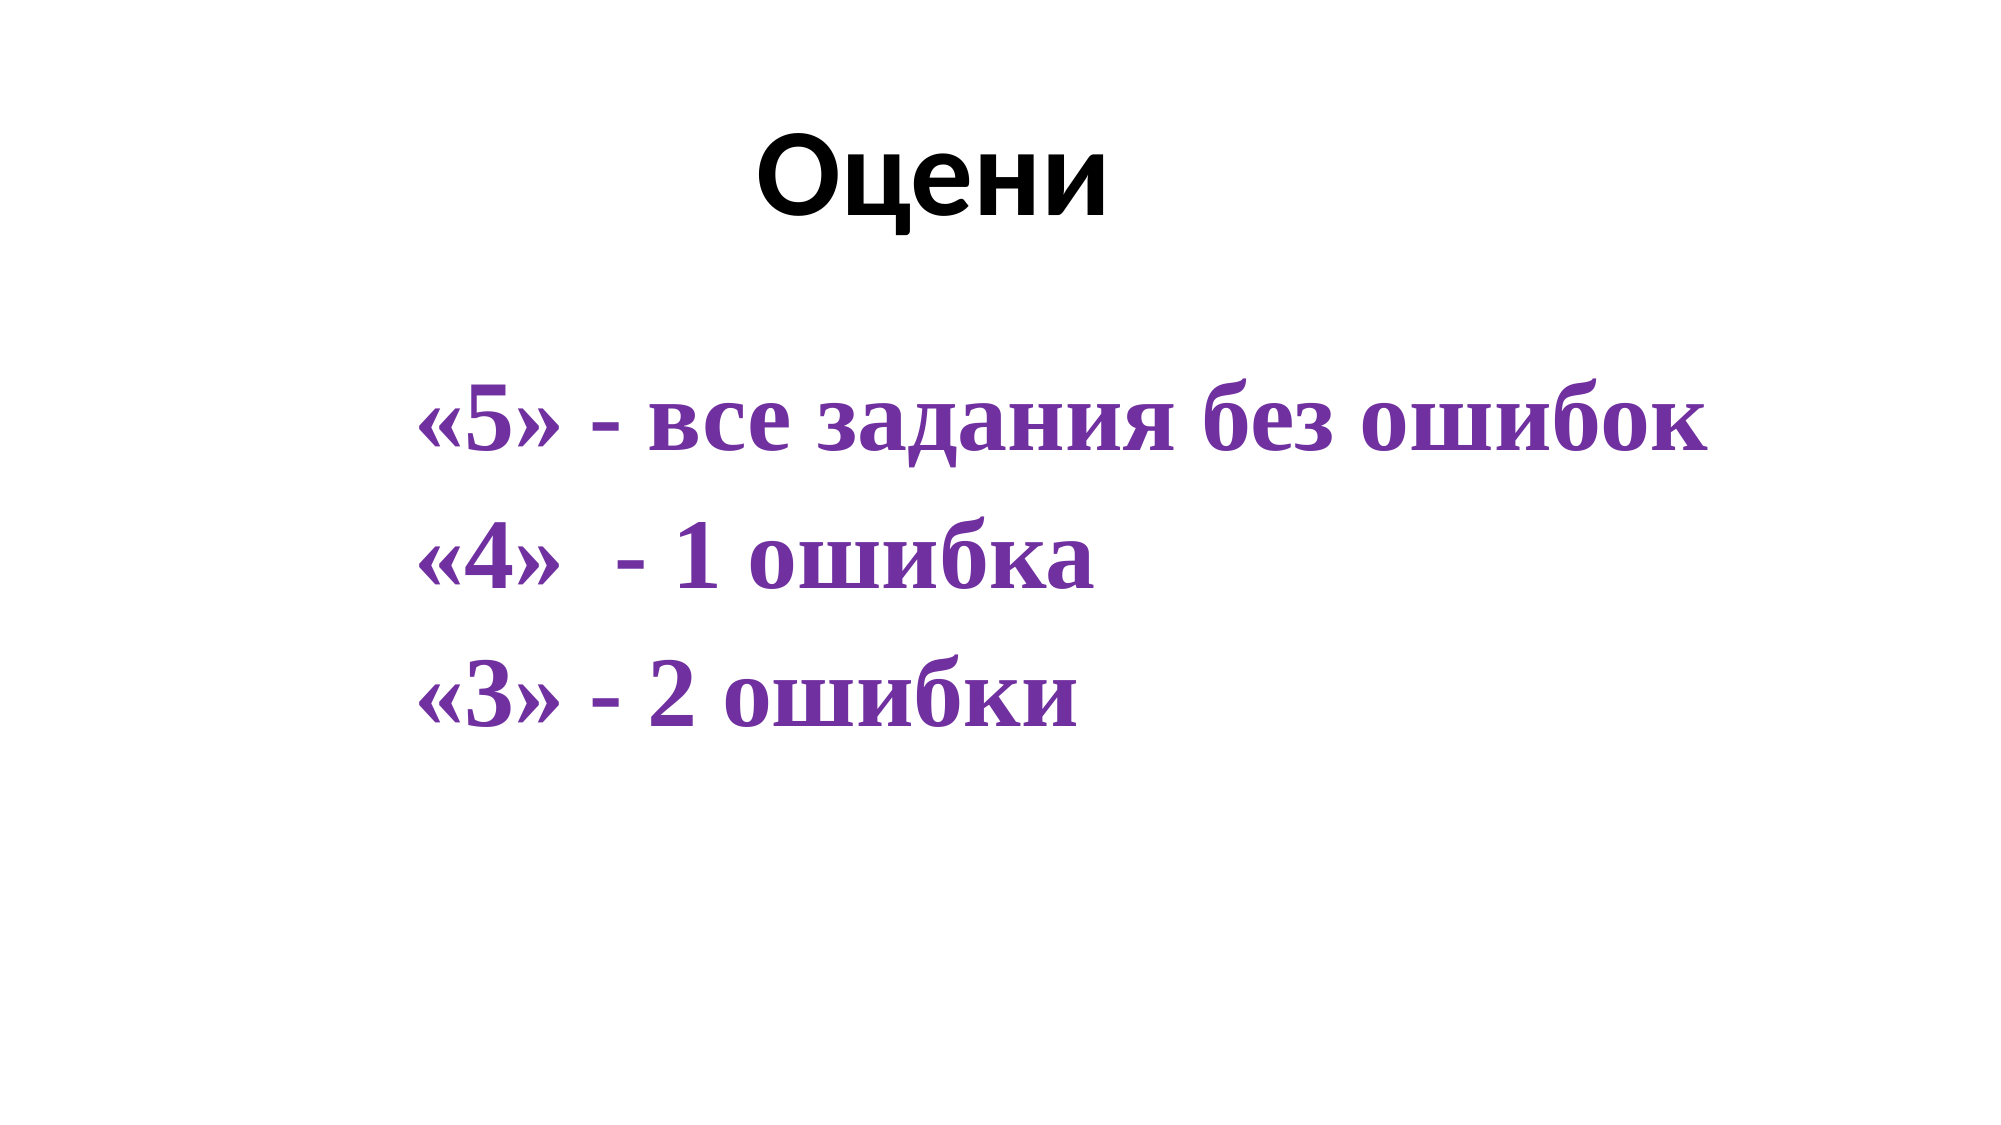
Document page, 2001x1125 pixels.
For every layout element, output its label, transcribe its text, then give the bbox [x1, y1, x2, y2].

text_box Оцени [398, 95, 1469, 235]
text_box «5» - все задания без ошибок «4» - 1 ошибка «3» - 2 ошибки [399, 325, 1779, 754]
